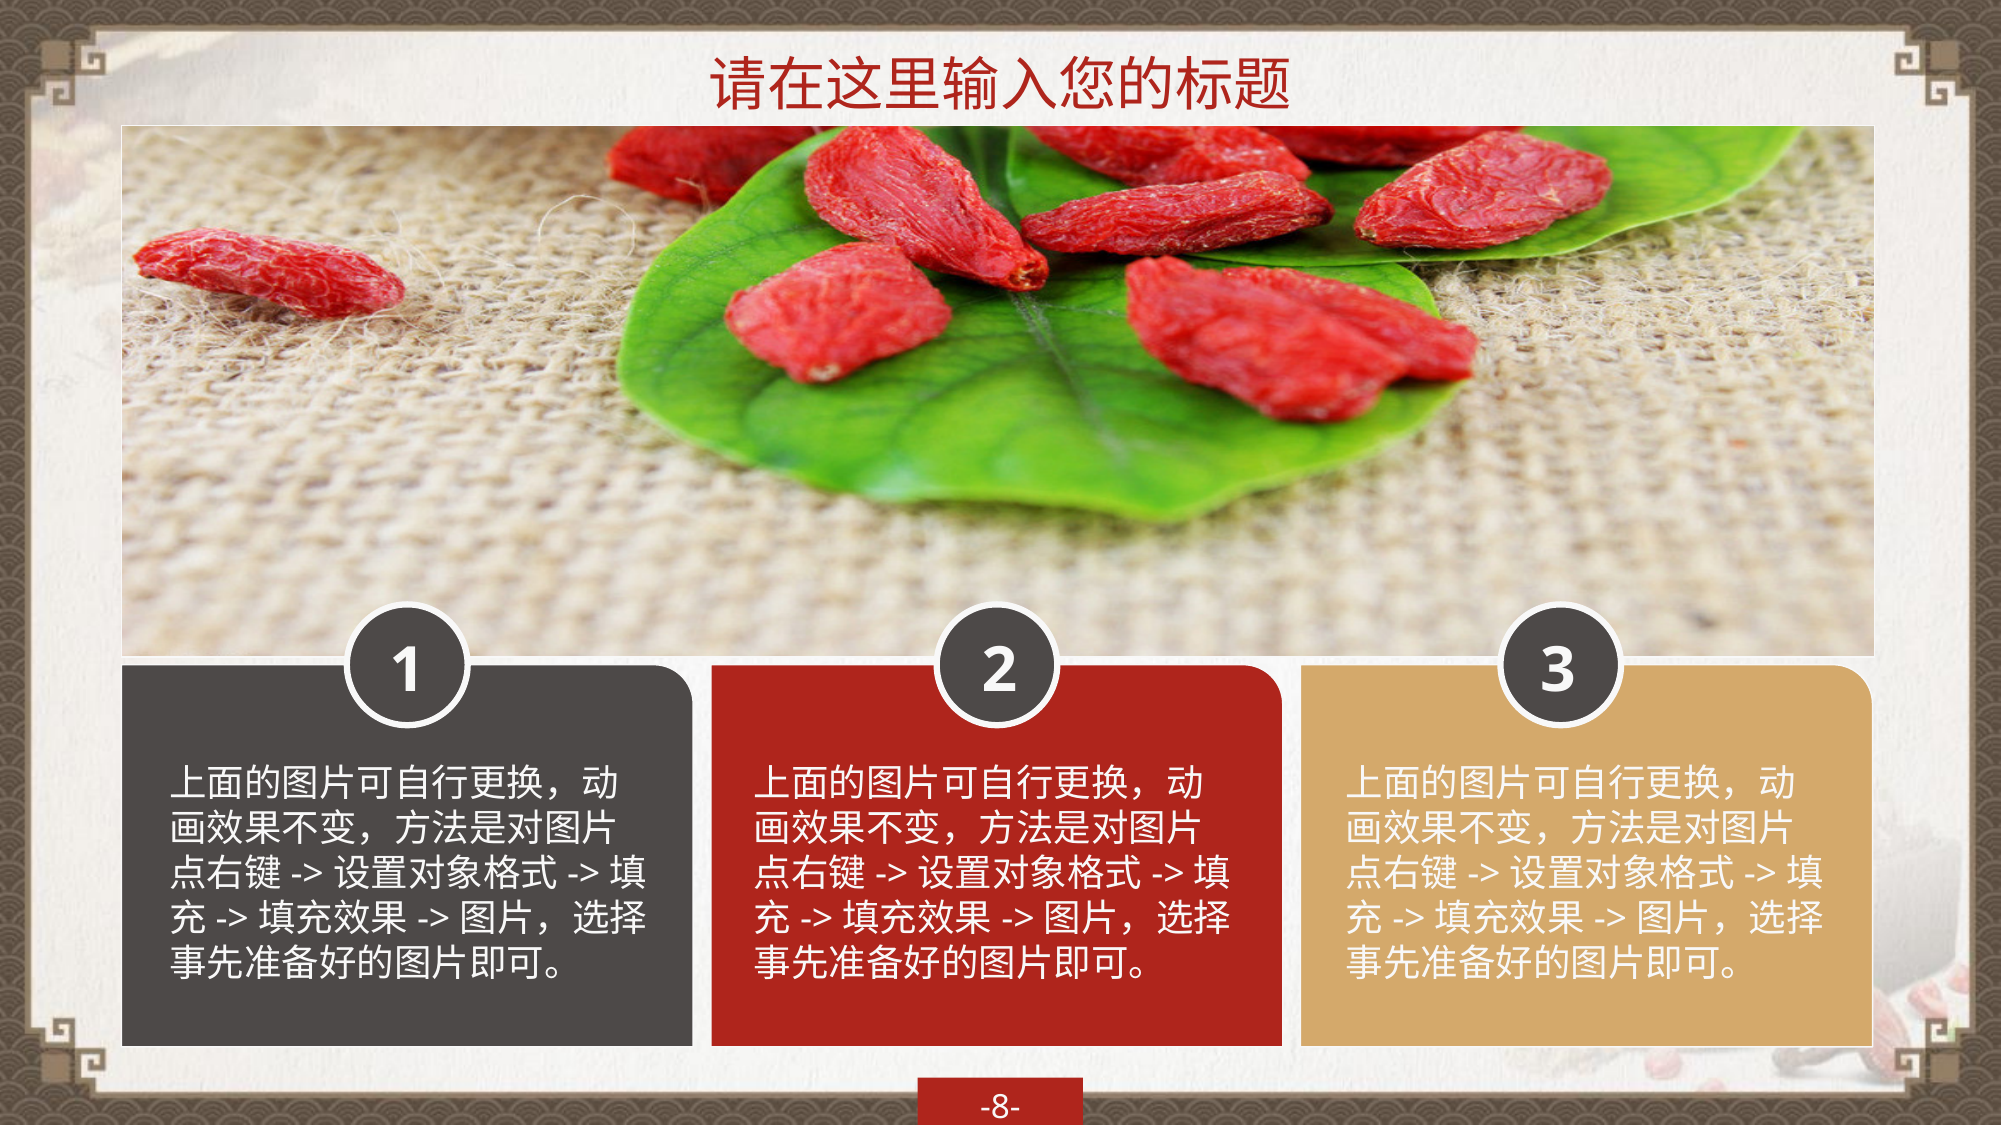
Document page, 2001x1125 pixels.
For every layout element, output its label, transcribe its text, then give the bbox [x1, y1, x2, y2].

text_box 2 [961, 621, 1037, 712]
text_box 3 [1520, 621, 1596, 712]
text_box 上面的图片可自行更换，动画效果不变，方法是对图片点右键->设置对象格式->填充->填充效果->图片，选择事先准备好的图片即可。 [1330, 751, 1847, 992]
text_box 请在这里输入您的标题 [694, 39, 1307, 125]
text_box [121, 664, 694, 1047]
text_box 上面的图片可自行更换，动画效果不变，方法是对图片点右键->设置对象格式->填充->填充效果->图片，选择事先准备好的图片即可。 [154, 751, 670, 992]
text_box 1 [369, 621, 445, 712]
text_box [346, 604, 468, 726]
text_box [1500, 604, 1622, 726]
text_box [710, 664, 1283, 1047]
text_box [1300, 664, 1873, 1047]
text_box [121, 125, 1875, 657]
text_box [936, 604, 1058, 726]
picture [0, 0, 2001, 1125]
text_box 上面的图片可自行更换，动画效果不变，方法是对图片点右键->设置对象格式->填充->填充效果->图片，选择事先准备好的图片即可。 [738, 751, 1255, 992]
